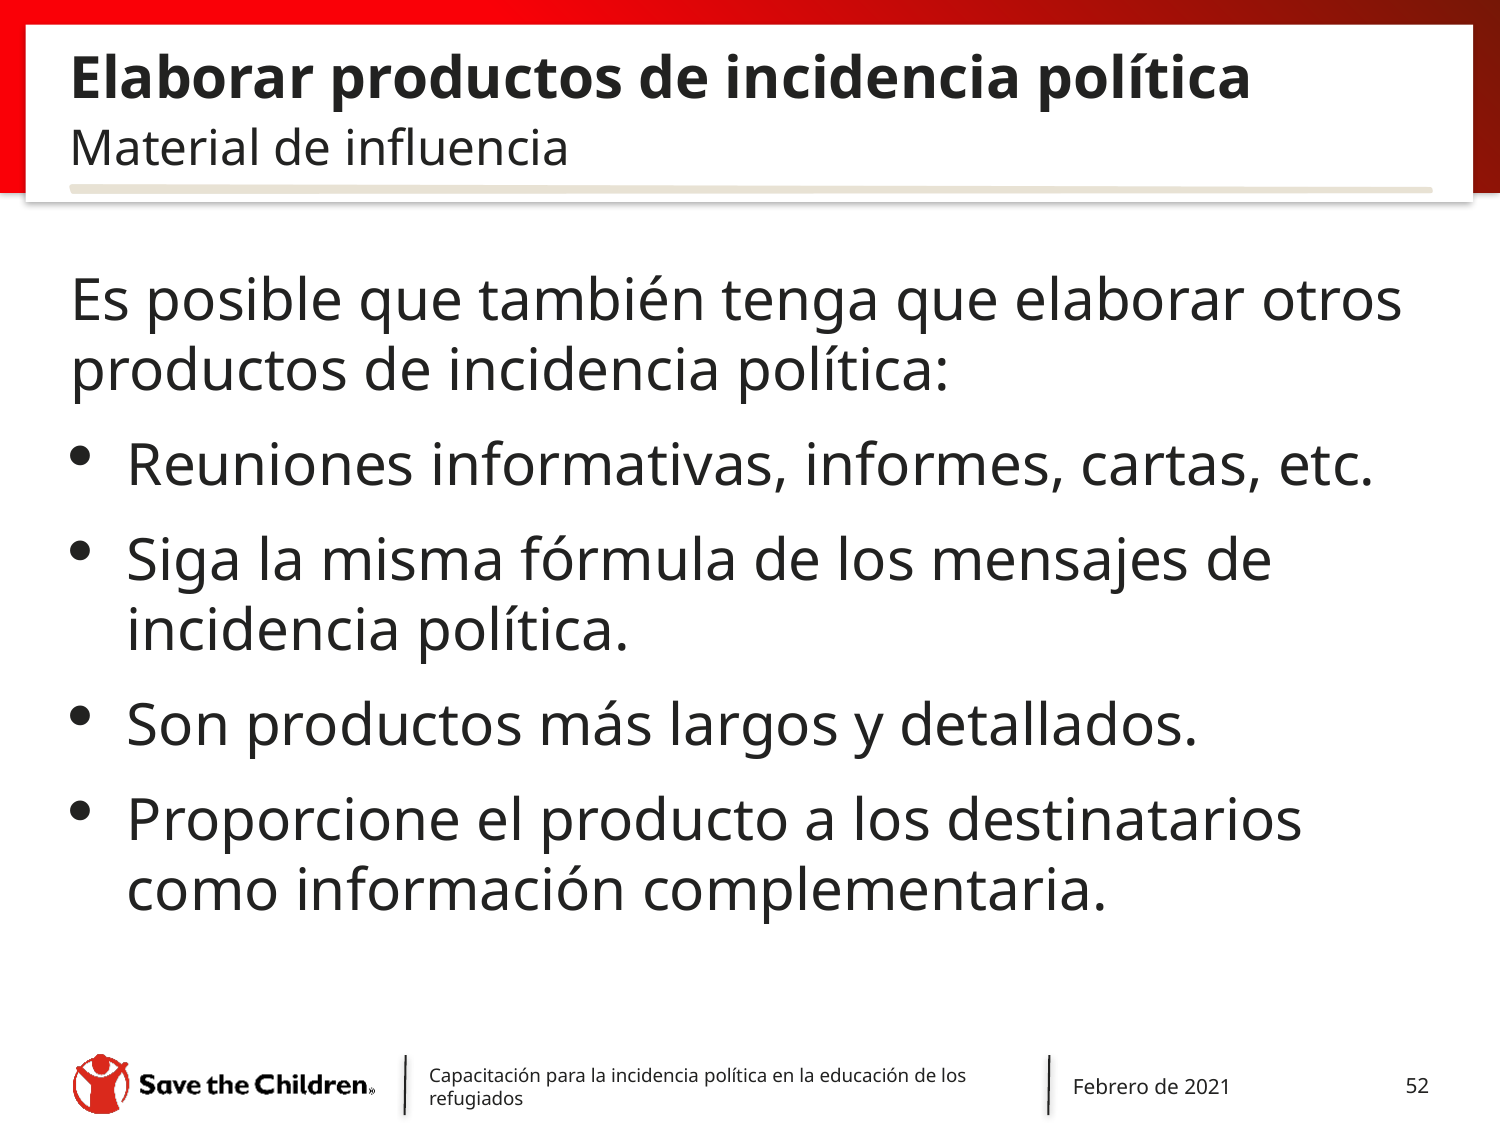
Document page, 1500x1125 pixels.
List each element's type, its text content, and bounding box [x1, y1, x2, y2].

picture [62, 1043, 386, 1125]
footer Capacitación para la incidencia política en la educación de los refugiados [414, 1056, 1042, 1117]
list Es posible que también tenga que elaborar otros productos de incidencia política: Reuniones informativas, informes, cartas, etc. Siga la misma fórmula de los mensajes de incidencia política. Son productos más largos y detallados. Proporcione el producto a los destinatarios como información complementaria. [70, 262, 1428, 1035]
title Elaborar productos de incidencia política [69, 33, 1429, 115]
list Material de influencia [69, 115, 1429, 176]
slide_number Febrero de 2021 [1057, 1056, 1317, 1117]
picture [69, 184, 1433, 194]
slide_number 52 [1317, 1056, 1445, 1117]
